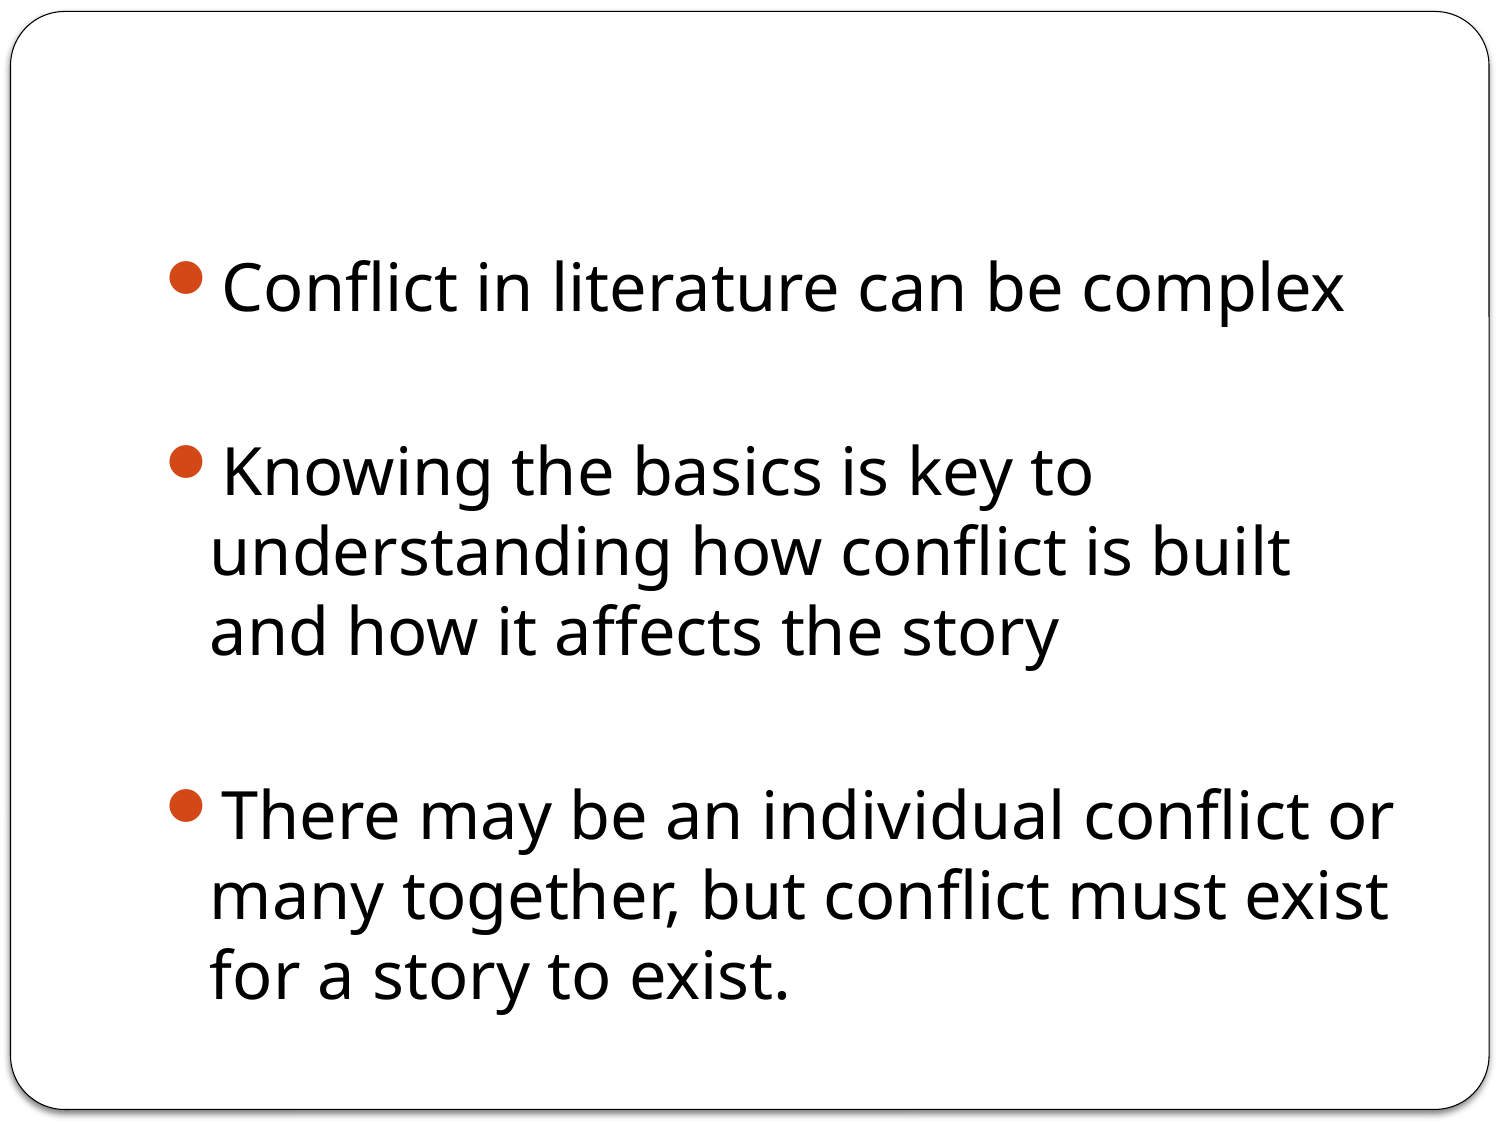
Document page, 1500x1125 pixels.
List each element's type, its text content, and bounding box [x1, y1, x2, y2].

list Conflict in literature can be complex Knowing the basics is key to understanding how conflict is built and how it affects the story There may be an individual conflict or many together, but conflict must exist for a story to exist. [150, 237, 1425, 988]
